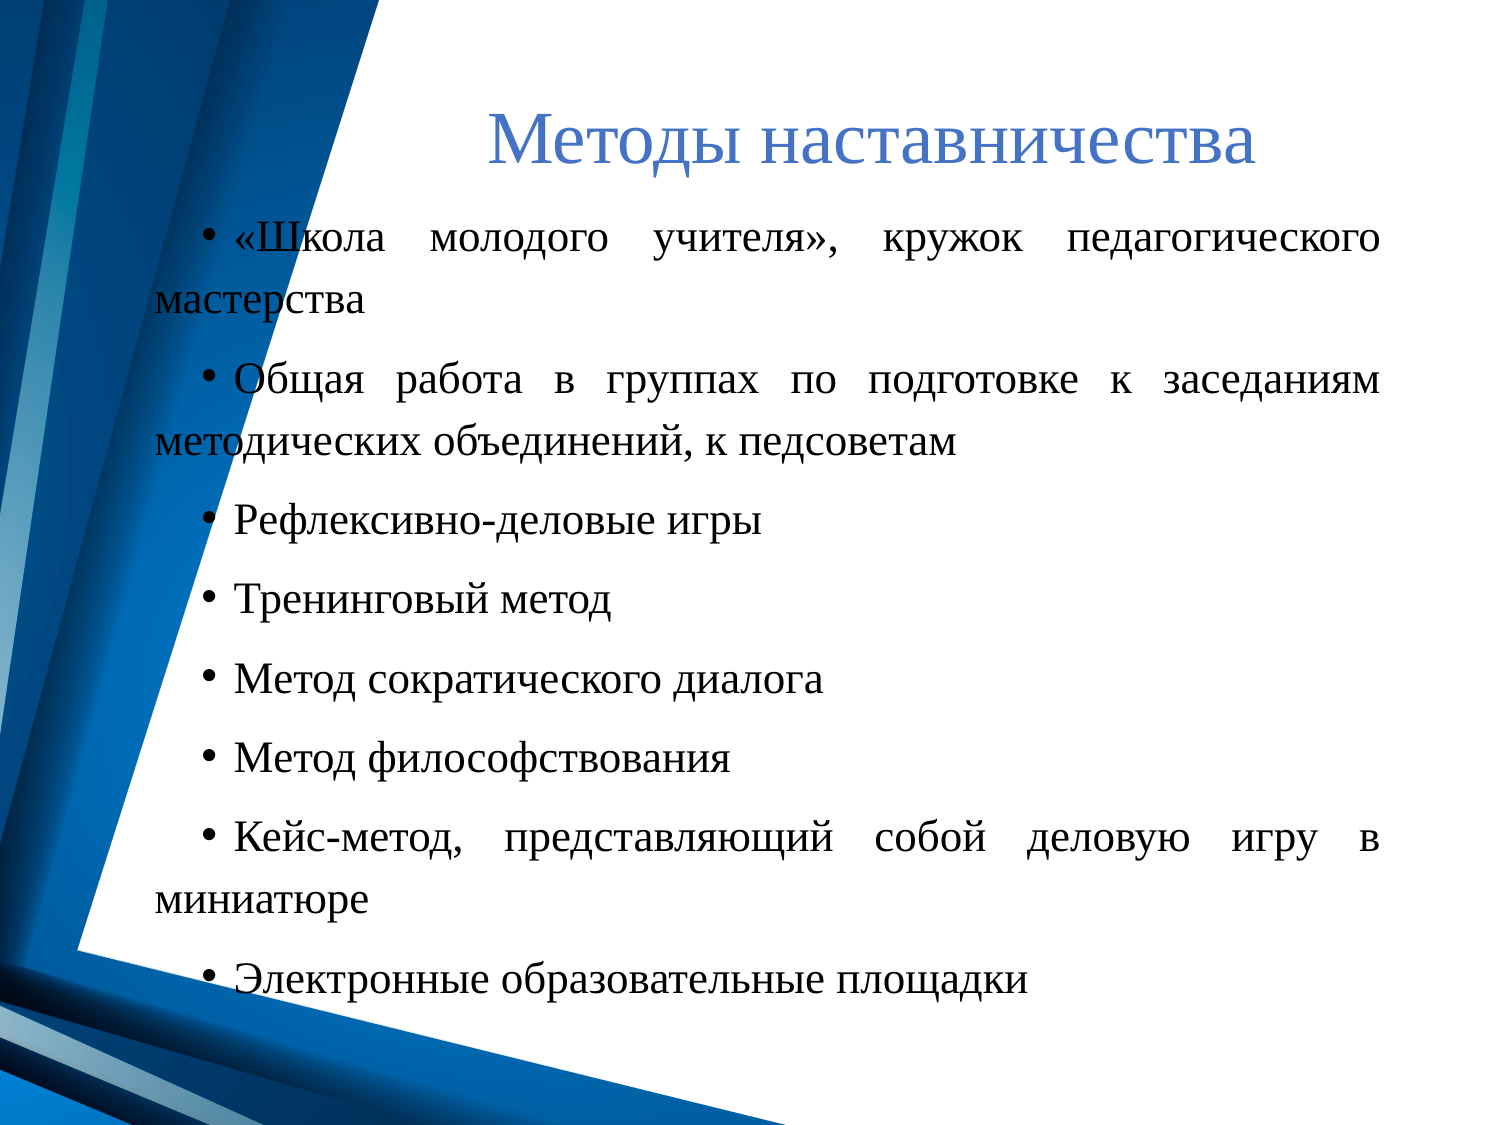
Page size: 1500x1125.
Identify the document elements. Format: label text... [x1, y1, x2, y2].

picture [0, 0, 1500, 1125]
list «Школа молодого учителя», кружок педагогического мастерства Общая работа в группах по подготовке к заседаниям методических объединений, к педсоветам Рефлексивно-деловые игры Тренинговый метод Метод сократического диалога Метод философствования Кейс-метод, представляющий собой деловую игру в миниатюре Электронные образовательные площадки [105, 191, 1397, 1014]
title Методы наставничества [398, 32, 1395, 191]
